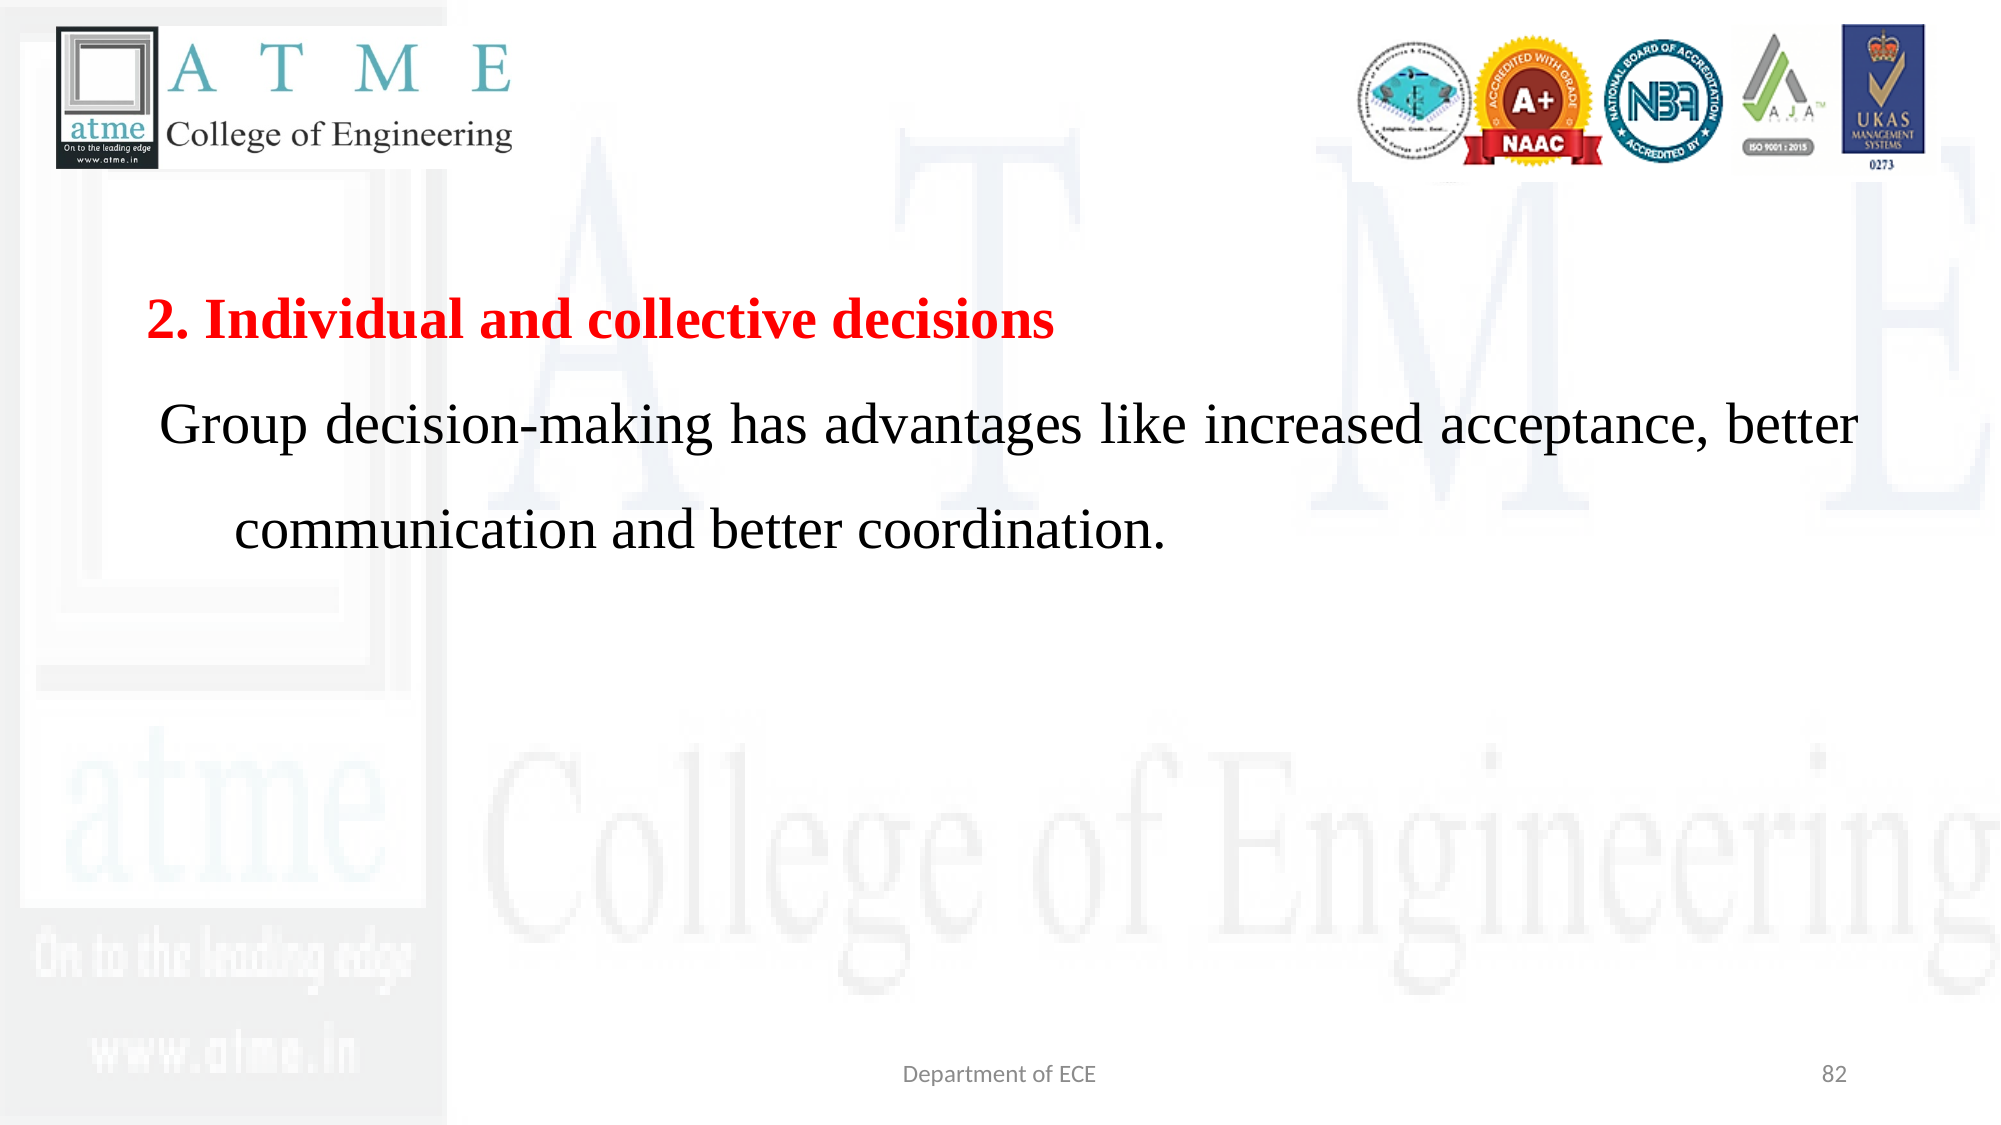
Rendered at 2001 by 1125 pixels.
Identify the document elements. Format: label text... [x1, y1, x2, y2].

text_box 2. Individual and collective decisions Group decision-making has advantages like increased acceptance, better communication and better coordination. [131, 237, 1875, 568]
footer Department of ECE [662, 1042, 1338, 1103]
picture [56, 26, 512, 169]
picture [1352, 24, 1941, 186]
slide_number 82 [1412, 1042, 1863, 1103]
